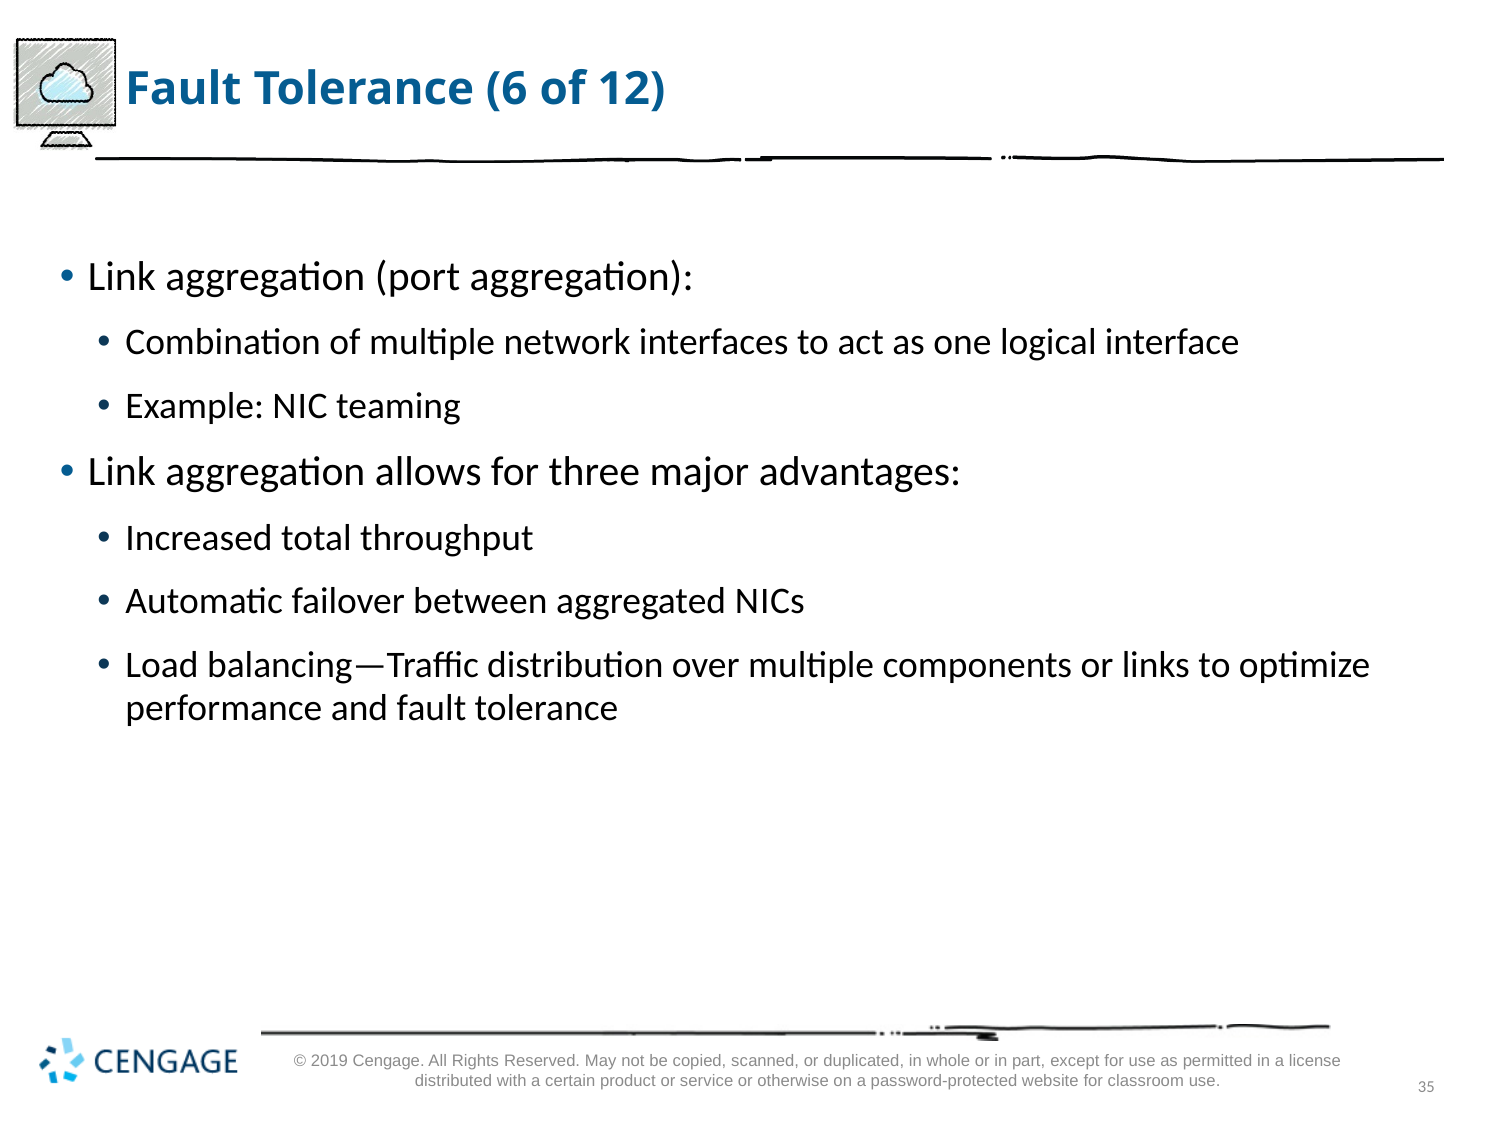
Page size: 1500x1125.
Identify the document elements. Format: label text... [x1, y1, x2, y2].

picture [19, 1024, 250, 1096]
picture [261, 1024, 1331, 1041]
picture [13, 36, 117, 151]
title Fault Tolerance (6 of 12) [125, 66, 1442, 116]
footer © 2019 Cengage. All Rights Reserved. May not be copied, scanned, or duplicated, in whole or in part, except for use as permitted in a license distributed with a certain product or service or otherwise on a password-protected website for classroom use. [262, 1050, 1375, 1091]
list Link aggregation (port aggregation): Combination of multiple network interfaces to act as one logical interface Example: N I C teaming Link aggregation allows for three major advantages: Increased total throughput Automatic failover between aggregated N I Cs Load balancing—Traffic distribution over multiple components or links to optimize performance and fault tolerance [59, 252, 1441, 734]
picture [95, 155, 1444, 163]
